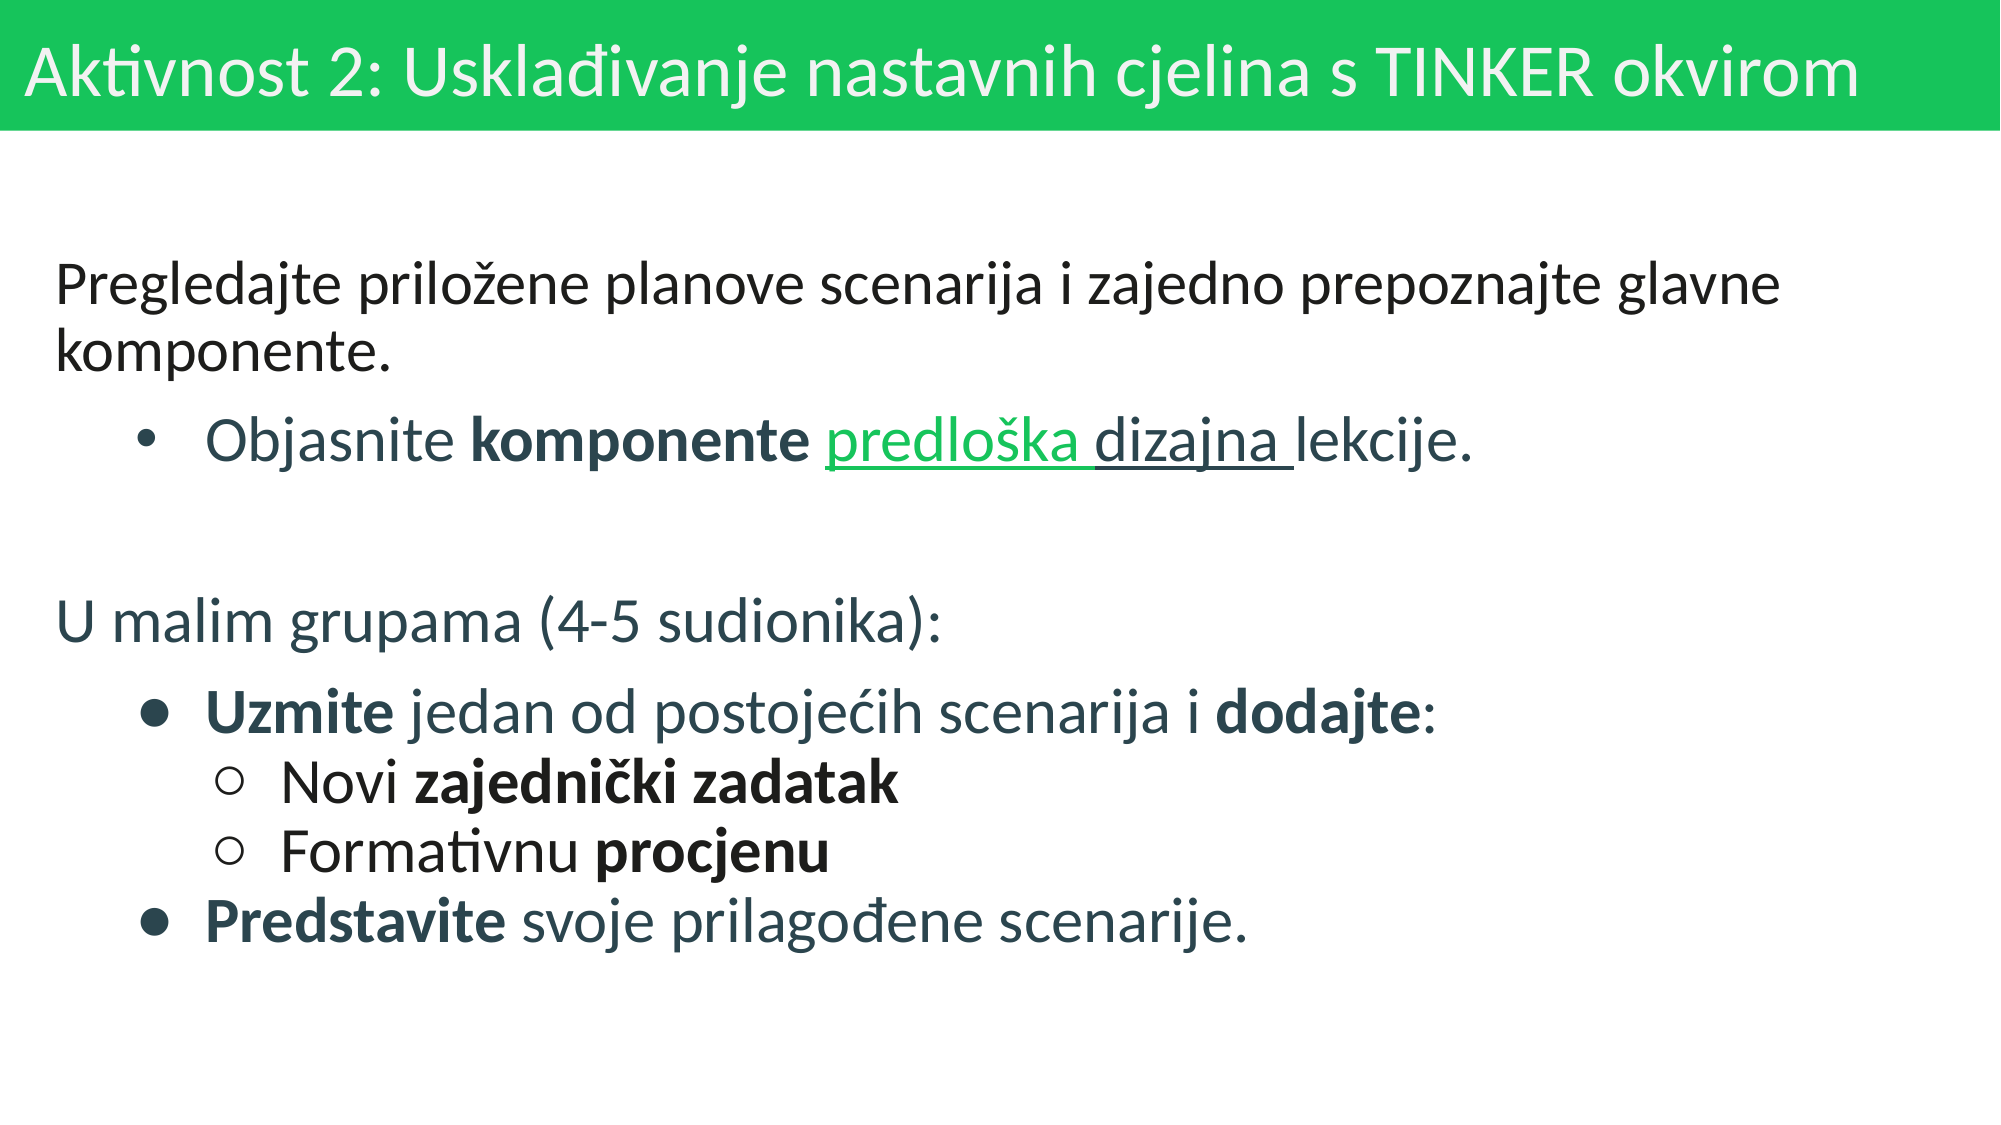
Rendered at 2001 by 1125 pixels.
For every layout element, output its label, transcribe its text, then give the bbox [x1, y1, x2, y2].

list Pregledajte priložene planove scenarija i zajedno prepoznajte glavne komponente. Objasnite komponente predloška dizajna lekcije. U malim grupama (4-5 sudionika): Uzmite jedan od postojećih scenarija i dodajte: Novi zajednički zadatak Formativnu procjenu Predstavite svoje prilagođene scenarije. [40, 144, 1976, 1108]
title Aktivnost 2: Usklađivanje nastavnih cjelina s TINKER okvirom [16, 13, 1976, 131]
